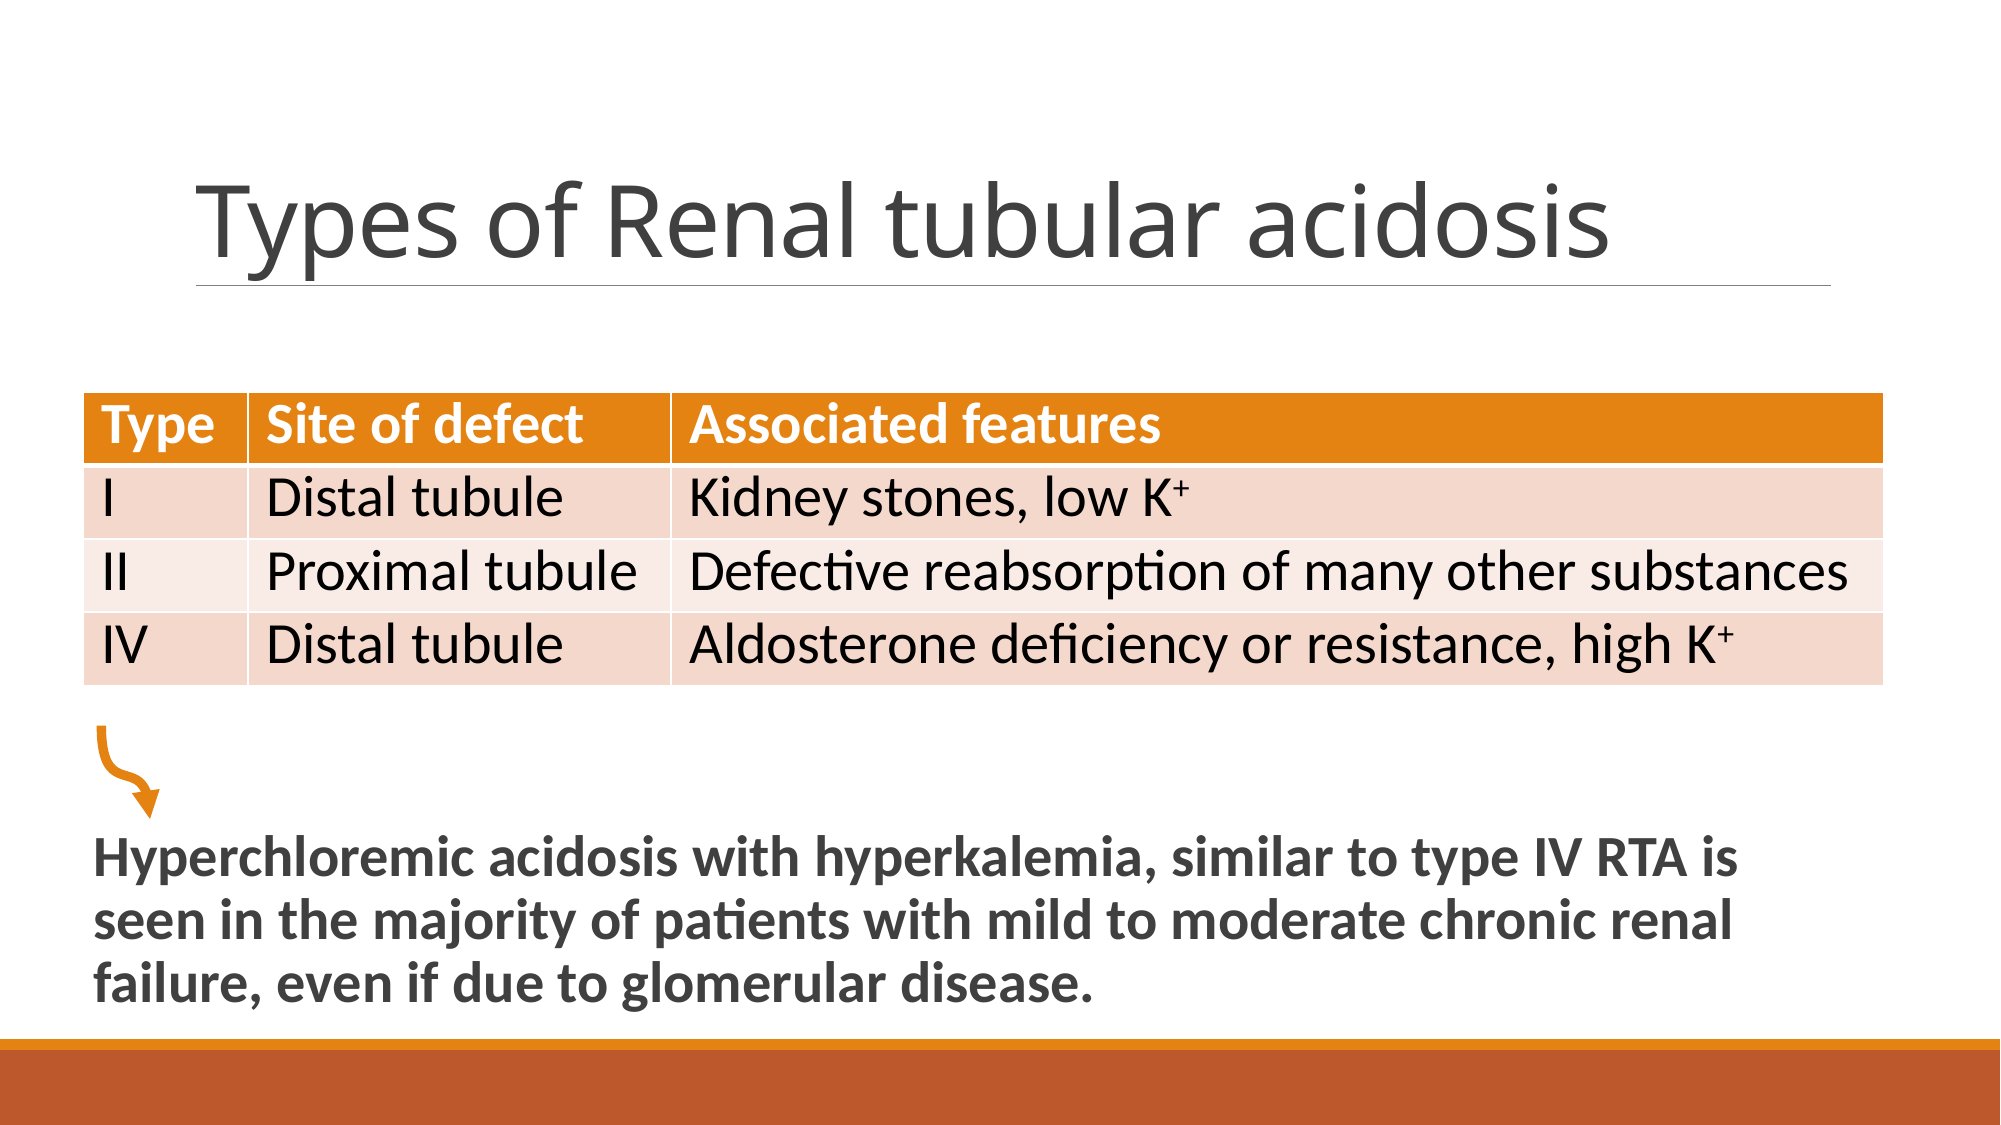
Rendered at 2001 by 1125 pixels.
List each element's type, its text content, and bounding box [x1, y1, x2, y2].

table_header Site of defect [249, 393, 670, 463]
table_cell Kidney stones, low K+ [672, 468, 1883, 538]
text_box Hyperchloremic acidosis with hyperkalemia, similar to type IV RTA is seen in the majority of patients with mild to moderate chronic renal failure, even if due to glomerular disease. [78, 818, 1820, 1016]
table_cell Defective reabsorption of many other substances [672, 540, 1883, 611]
title Types of Renal tubular acidosis [180, 47, 1830, 285]
table_cell Distal tubule [249, 613, 670, 685]
table_cell Proximal tubule [249, 540, 670, 611]
table_header Associated features [672, 393, 1883, 463]
table_cell IV [84, 613, 247, 685]
table_cell Aldosterone deficiency or resistance, high K+ [672, 613, 1883, 685]
table_cell Distal tubule [249, 468, 670, 538]
table_cell I [84, 468, 247, 538]
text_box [78, 747, 173, 798]
table_cell II [84, 540, 247, 611]
table_header Type [84, 393, 247, 463]
